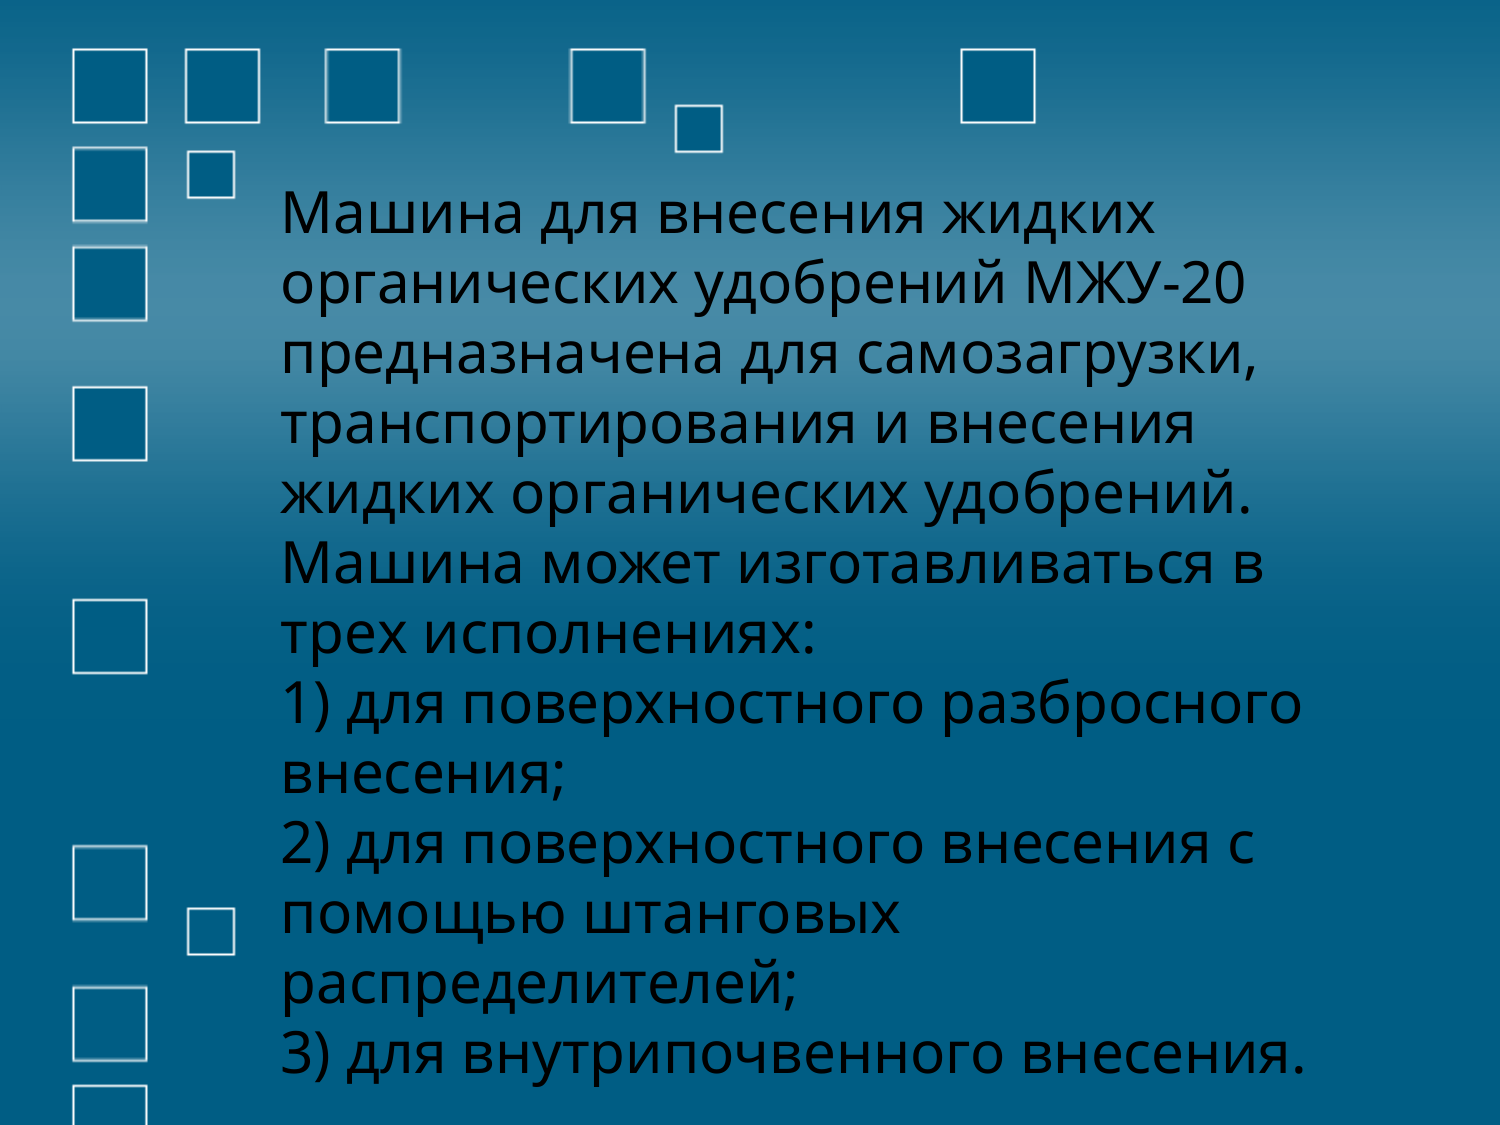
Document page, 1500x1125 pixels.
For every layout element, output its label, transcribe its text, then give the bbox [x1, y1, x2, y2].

picture [717, 972, 742, 1002]
picture [348, 622, 373, 652]
picture [638, 833, 661, 862]
picture [1013, 692, 1033, 705]
picture [561, 623, 587, 652]
picture [72, 599, 147, 674]
picture [752, 973, 777, 1002]
picture [741, 623, 764, 652]
picture [1272, 692, 1299, 722]
picture [1041, 680, 1068, 722]
picture [416, 762, 441, 792]
picture [383, 973, 407, 1002]
picture [681, 973, 707, 1002]
picture [437, 903, 482, 943]
picture [0, 11, 1500, 582]
picture [453, 972, 478, 1002]
picture [387, 762, 407, 792]
picture [1078, 693, 1083, 736]
picture [638, 693, 661, 722]
picture [799, 833, 824, 862]
picture [489, 903, 513, 932]
picture [1147, 833, 1172, 862]
picture [669, 623, 694, 652]
picture [450, 763, 475, 792]
picture [355, 762, 380, 792]
picture [706, 692, 733, 722]
picture [671, 833, 696, 862]
picture [946, 833, 970, 862]
picture [799, 693, 824, 722]
picture [286, 763, 310, 792]
picture [651, 972, 676, 1002]
picture [1147, 692, 1167, 722]
picture [1086, 692, 1103, 722]
picture [382, 693, 408, 722]
picture [320, 763, 345, 792]
picture [1075, 832, 1100, 862]
picture [605, 833, 610, 876]
picture [871, 693, 888, 722]
picture [555, 787, 560, 799]
picture [871, 833, 888, 862]
picture [636, 903, 659, 932]
picture [382, 833, 408, 862]
picture [613, 692, 630, 722]
picture [550, 973, 576, 1002]
picture [588, 903, 628, 932]
picture [539, 833, 563, 862]
picture [419, 973, 424, 1016]
picture [72, 845, 147, 922]
picture [605, 693, 610, 736]
picture [502, 692, 529, 722]
picture [570, 692, 595, 722]
picture [321, 902, 348, 932]
picture [284, 822, 309, 862]
picture [1110, 833, 1135, 862]
picture [294, 972, 311, 1002]
picture [314, 623, 319, 666]
picture [322, 622, 339, 652]
picture [1047, 832, 1067, 862]
picture [1015, 832, 1040, 862]
picture [599, 623, 624, 652]
picture [1231, 832, 1251, 862]
picture [706, 832, 733, 862]
picture [834, 832, 861, 862]
picture [980, 692, 1003, 722]
picture [467, 693, 491, 722]
picture [524, 902, 562, 932]
picture [1249, 693, 1266, 722]
picture [348, 693, 378, 733]
picture [286, 903, 310, 932]
picture [1212, 692, 1239, 722]
picture [701, 903, 726, 932]
picture [706, 623, 731, 652]
picture [464, 622, 484, 652]
picture [671, 693, 696, 722]
picture [187, 908, 235, 956]
title Машина для внесения жидких органических удобрений МЖУ-20 предназначена для самозагрузки, транспортирования и внесения жидких органических удобрений. Машина может изготавливаться в трех исполнениях: 1) для поверхностного разбросного внесения; 2) для поверхностного внесения с помощью штанговых распределителей; 3) для внутрипочвенного внесения. [265, 1035, 1354, 1125]
picture [418, 833, 441, 862]
picture [494, 623, 518, 652]
picture [767, 833, 790, 862]
picture [760, 902, 787, 932]
picture [528, 622, 555, 652]
picture [428, 623, 453, 652]
picture [666, 902, 689, 932]
picture [484, 973, 514, 1013]
picture [427, 972, 444, 1002]
picture [502, 832, 529, 862]
picture [741, 832, 761, 862]
picture [741, 692, 761, 722]
picture [787, 997, 792, 1009]
picture [1183, 833, 1206, 862]
picture [381, 623, 404, 652]
picture [946, 693, 951, 736]
picture [487, 763, 512, 792]
picture [287, 682, 300, 722]
picture [320, 972, 343, 1002]
picture [954, 692, 971, 722]
picture [894, 832, 921, 862]
picture [358, 903, 389, 932]
picture [634, 622, 659, 652]
picture [774, 623, 797, 652]
picture [72, 1085, 147, 1125]
picture [286, 973, 291, 1016]
picture [613, 832, 630, 862]
picture [467, 833, 491, 862]
picture [317, 682, 327, 731]
picture [767, 693, 790, 722]
picture [399, 902, 426, 932]
picture [798, 903, 822, 932]
picture [1012, 705, 1034, 722]
picture [282, 623, 305, 652]
picture [756, 960, 775, 966]
picture [874, 903, 897, 932]
picture [519, 972, 544, 1002]
picture [570, 832, 595, 862]
picture [831, 903, 854, 932]
picture [1177, 693, 1202, 722]
picture [1112, 692, 1139, 722]
picture [539, 693, 563, 722]
picture [588, 973, 613, 1002]
picture [621, 973, 644, 1002]
picture [348, 833, 378, 873]
picture [72, 985, 147, 1062]
picture [418, 693, 441, 722]
picture [523, 763, 546, 792]
picture [980, 833, 1005, 862]
picture [353, 972, 373, 1002]
picture [834, 692, 861, 722]
picture [894, 692, 921, 722]
picture [317, 822, 327, 871]
picture [738, 903, 755, 932]
